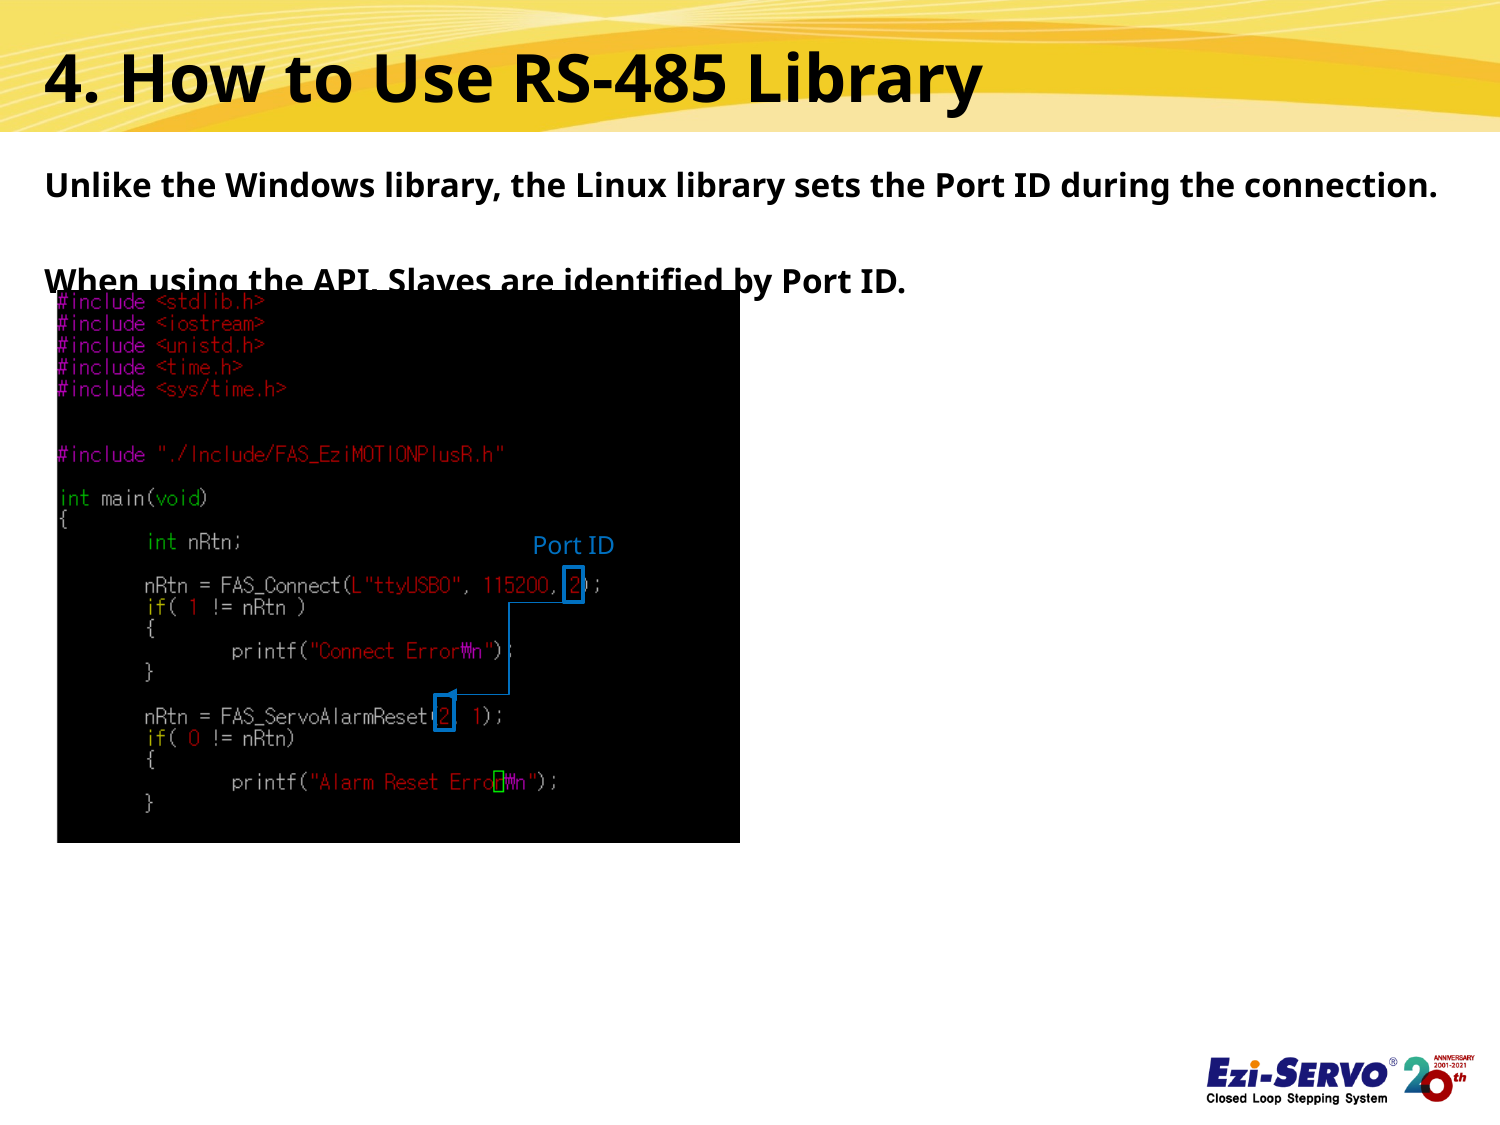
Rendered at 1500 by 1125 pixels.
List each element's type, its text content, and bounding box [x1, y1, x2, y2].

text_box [56, 290, 741, 843]
picture [0, 0, 1500, 132]
picture [1202, 1047, 1482, 1113]
list Unlike the Windows library, the Linux library sets the Port ID during the connection. When using the API, Slaves are identified by Port ID. [29, 149, 1459, 1024]
title 4. How to Use RS-485 Library [29, 19, 1425, 132]
